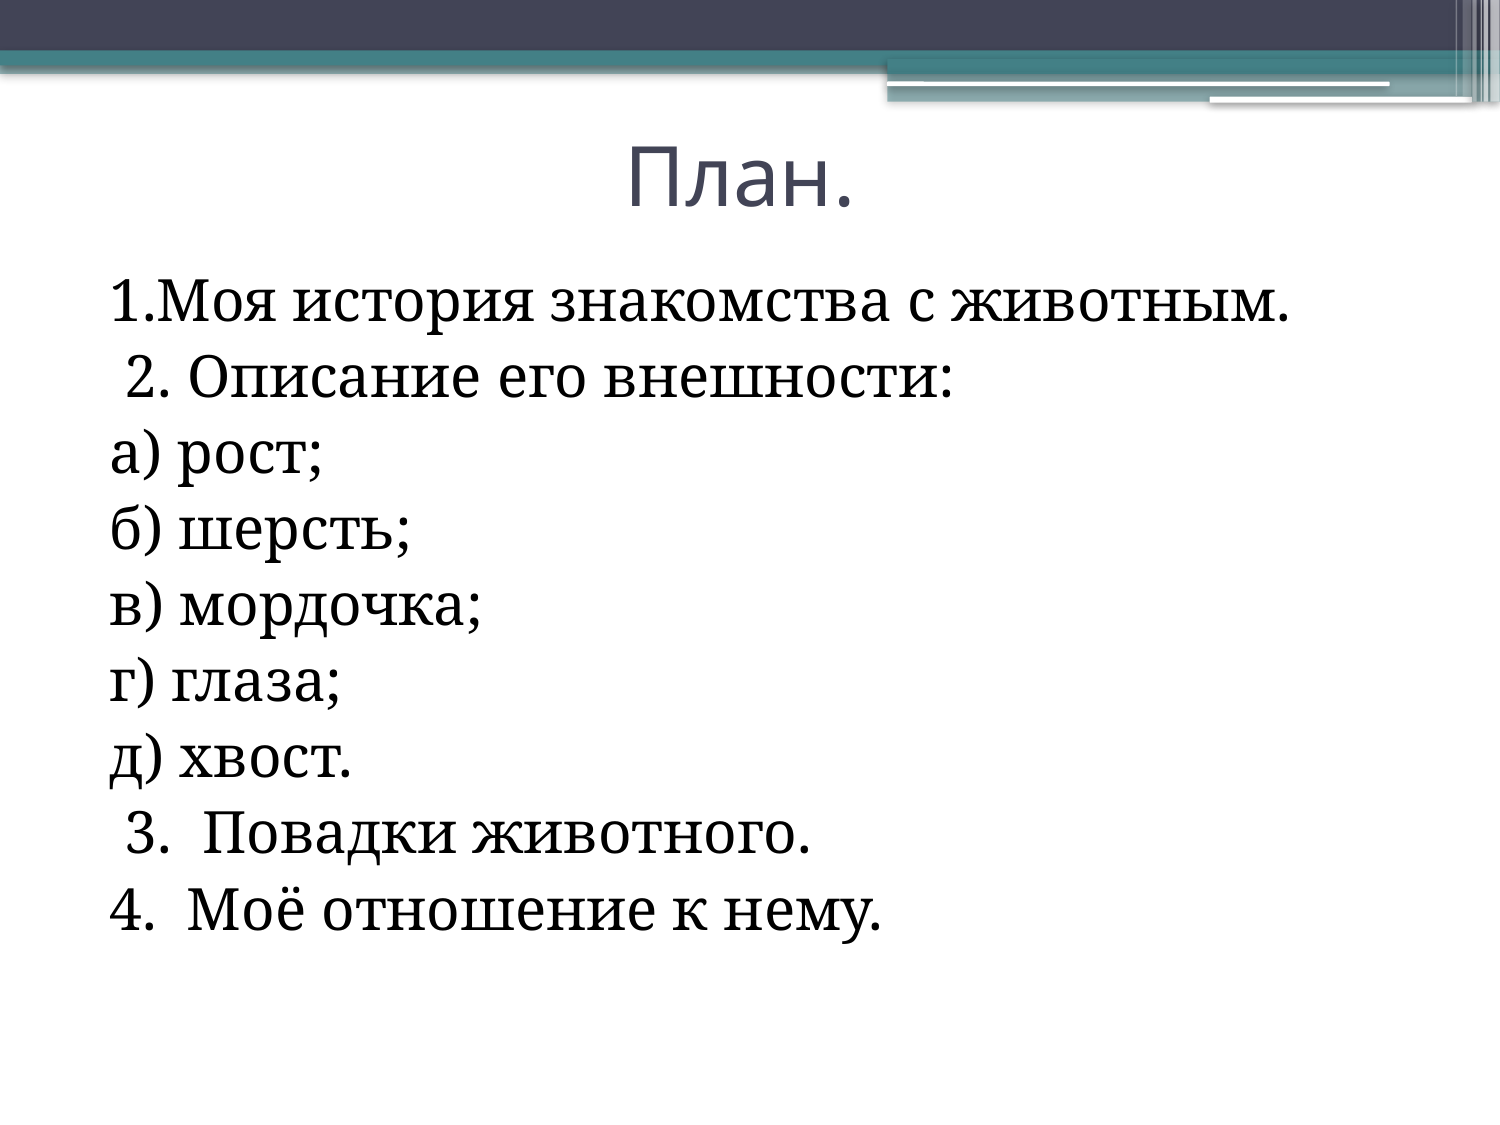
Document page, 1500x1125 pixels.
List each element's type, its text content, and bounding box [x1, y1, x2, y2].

title План. [64, 90, 1415, 256]
list 1.Моя история знакомства с животным. 2. Описание его внешности: а) рост; б) шерсть; в) мордочка; г) глаза; д) хвост. 3. Повадки животного. 4. Моё отношение к нему. [76, 255, 1427, 1091]
